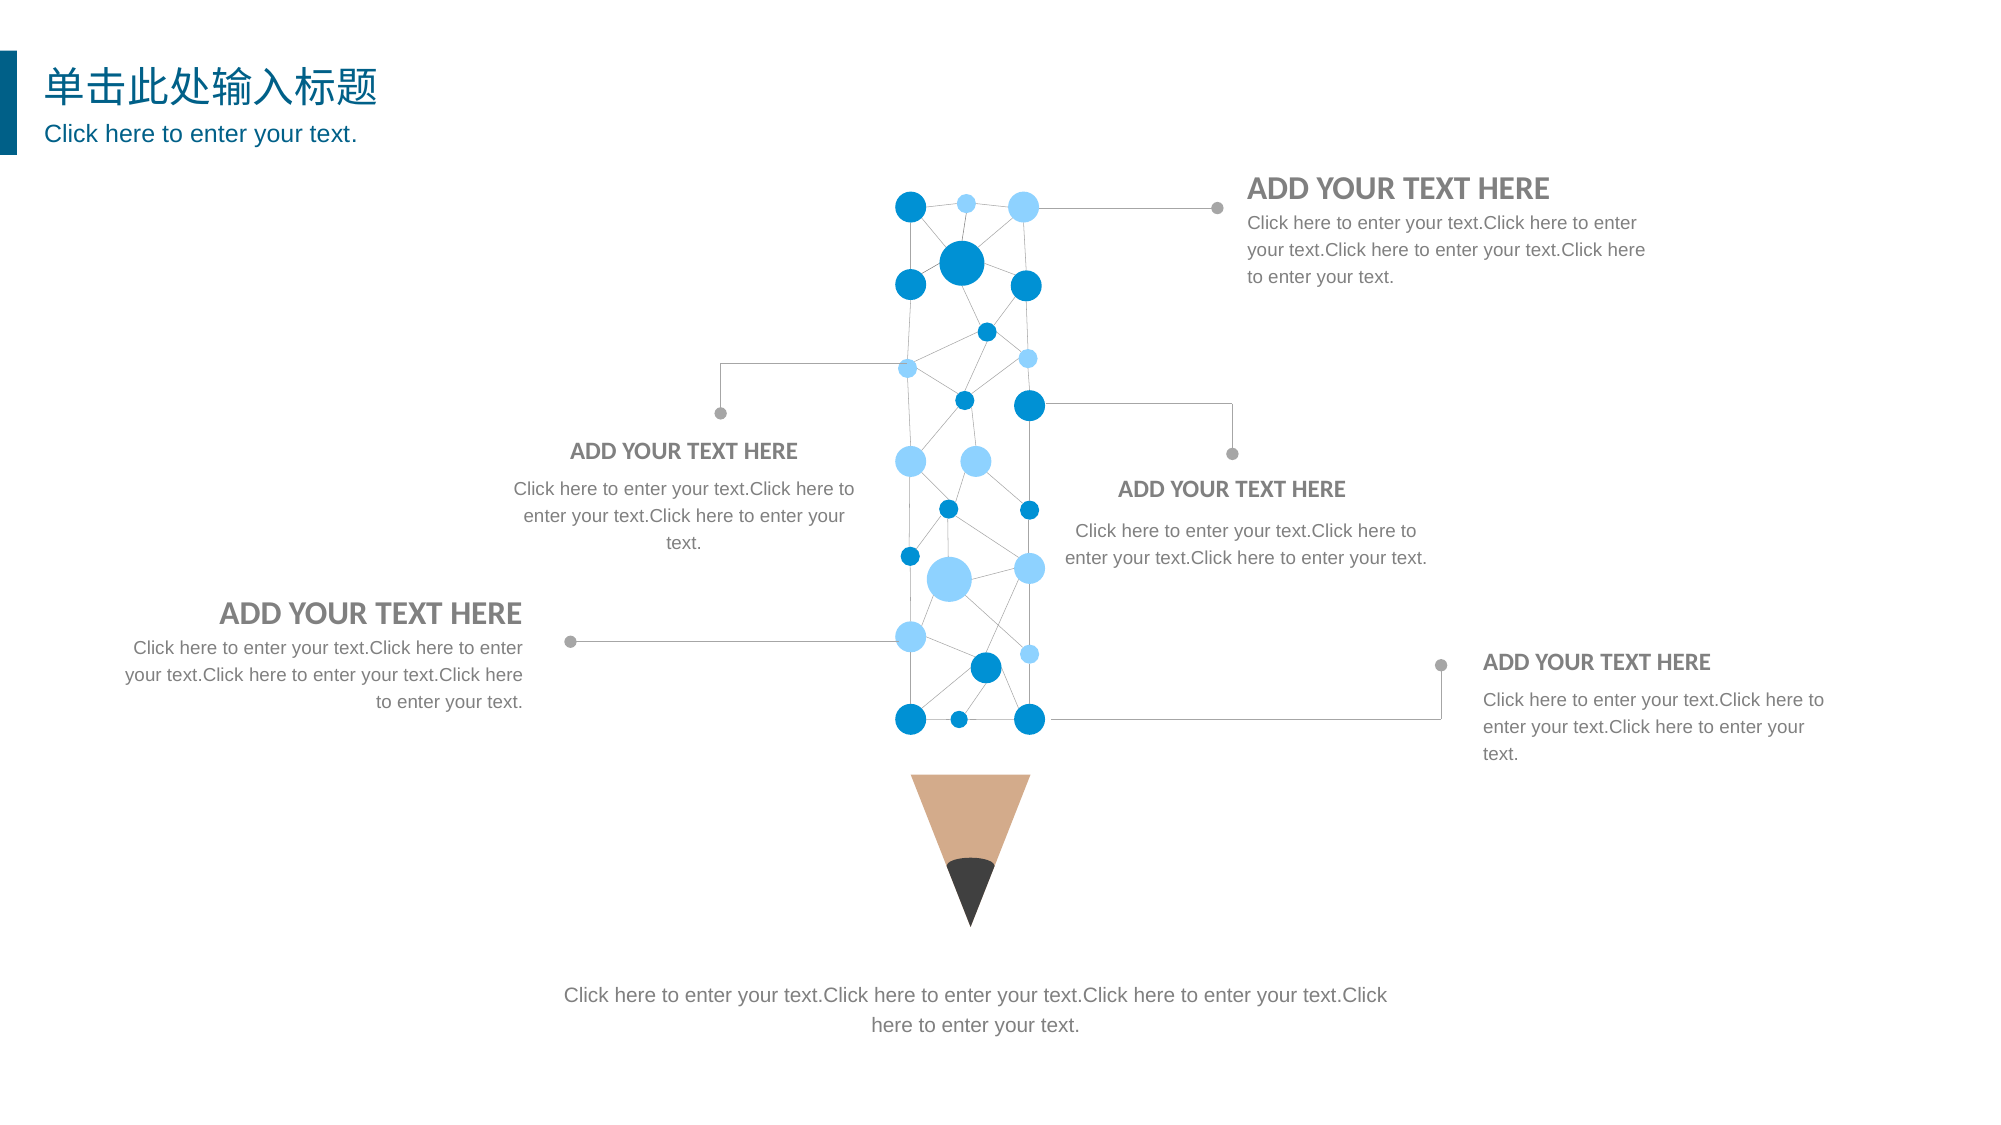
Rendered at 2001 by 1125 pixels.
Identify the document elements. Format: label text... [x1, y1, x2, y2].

text_box Click here to enter your text.Click here to enter your text.Click here to enter your text.Click here to enter your text. [93, 639, 538, 720]
text_box [0, 50, 18, 156]
text_box ADD YOUR TEXT HERE [1468, 638, 1775, 683]
text_box Click here to enter your text. [37, 105, 409, 154]
text_box ADD YOUR TEXT HERE [64, 583, 538, 639]
text_box Click here to enter your text.Click here to enter your text.Click here to enter your text. [1049, 507, 1443, 576]
text_box ADD YOUR TEXT HERE [531, 427, 838, 472]
text_box Click here to enter your text.Click here to enter your text.Click here to enter your text.Click here to enter your text. [554, 970, 1397, 1043]
text_box ADD YOUR TEXT HERE [1061, 464, 1403, 510]
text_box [895, 191, 1046, 928]
text_box Click here to enter your text.Click here to enter your text.Click here to enter your text. [1468, 675, 1841, 772]
text_box ADD YOUR TEXT HERE [1232, 158, 1706, 214]
text_box Click here to enter your text.Click here to enter your text.Click here to enter your text.Click here to enter your text. [1232, 214, 1677, 295]
text_box 单击此处输入标题 [29, 53, 418, 119]
text_box Click here to enter your text.Click here to enter your text.Click here to enter your text. [497, 464, 871, 561]
